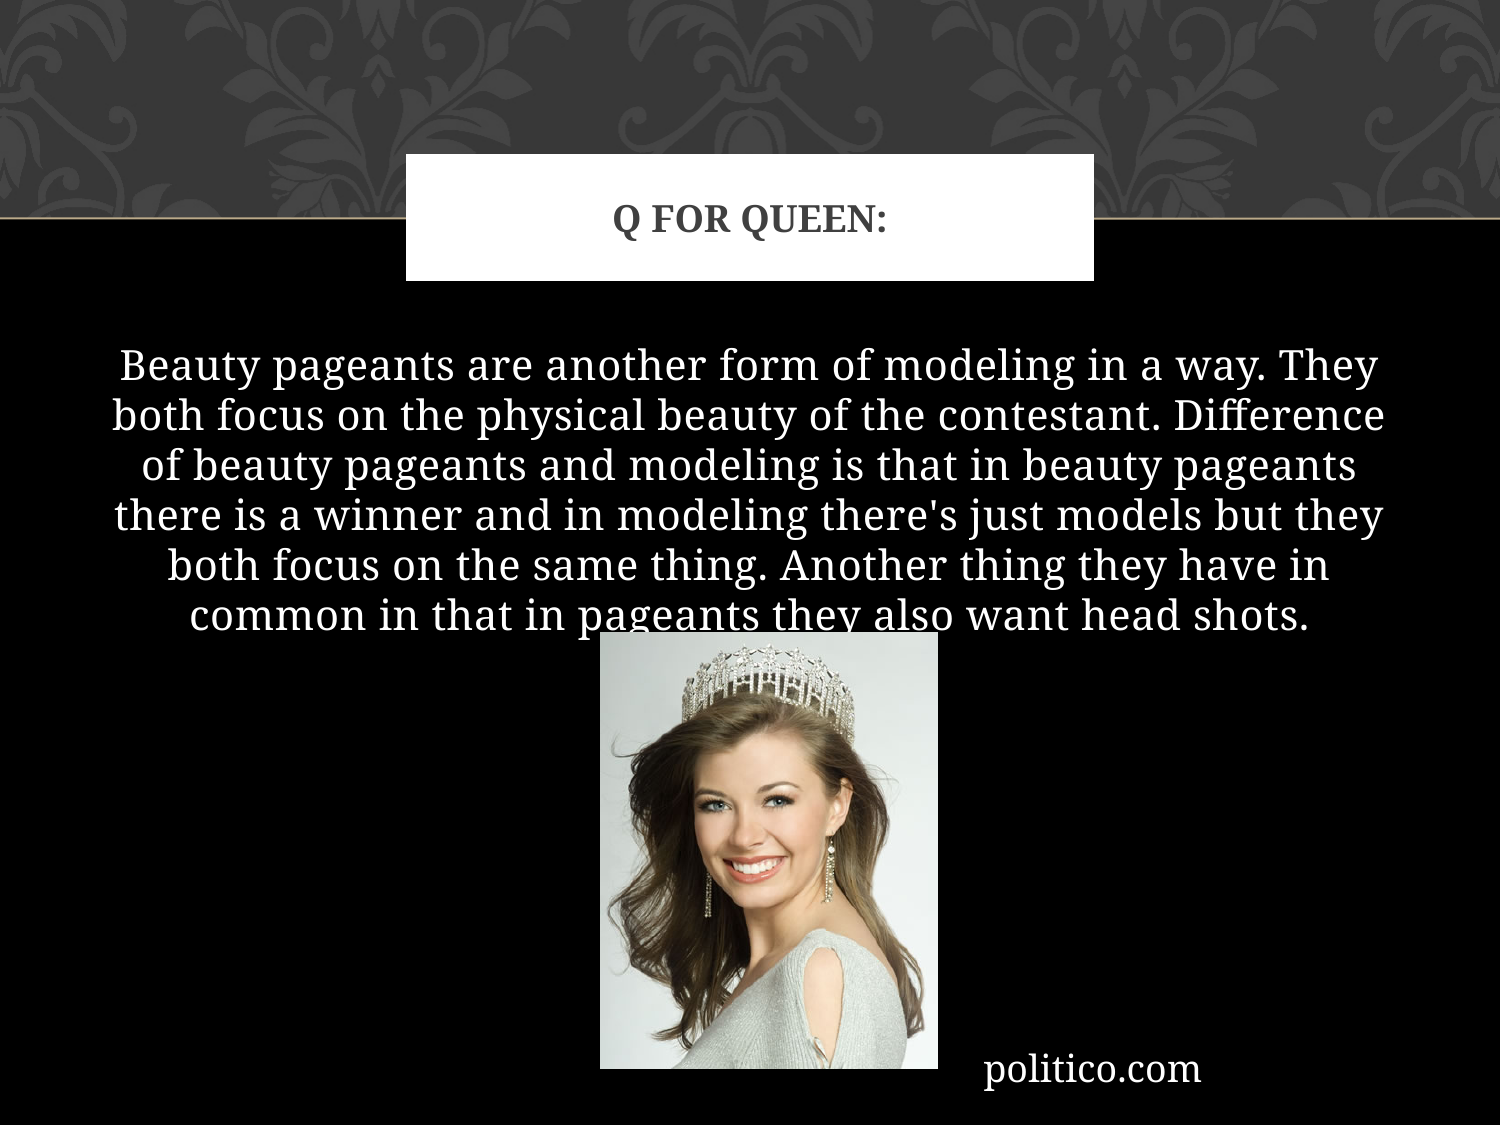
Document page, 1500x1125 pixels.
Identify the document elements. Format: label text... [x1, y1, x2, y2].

text_box politico.com [968, 1037, 1218, 1098]
picture [599, 632, 938, 1069]
list Beauty pageants are another form of modeling in a way. They both focus on the physical beauty of the contestant. Difference of beauty pageants and modeling is that in beauty pageants there is a winner and in modeling there's just models but they both focus on the same thing. Another thing they have in common in that in pageants they also want head shots. [75, 331, 1425, 1000]
title Q for queen: [406, 154, 1094, 281]
